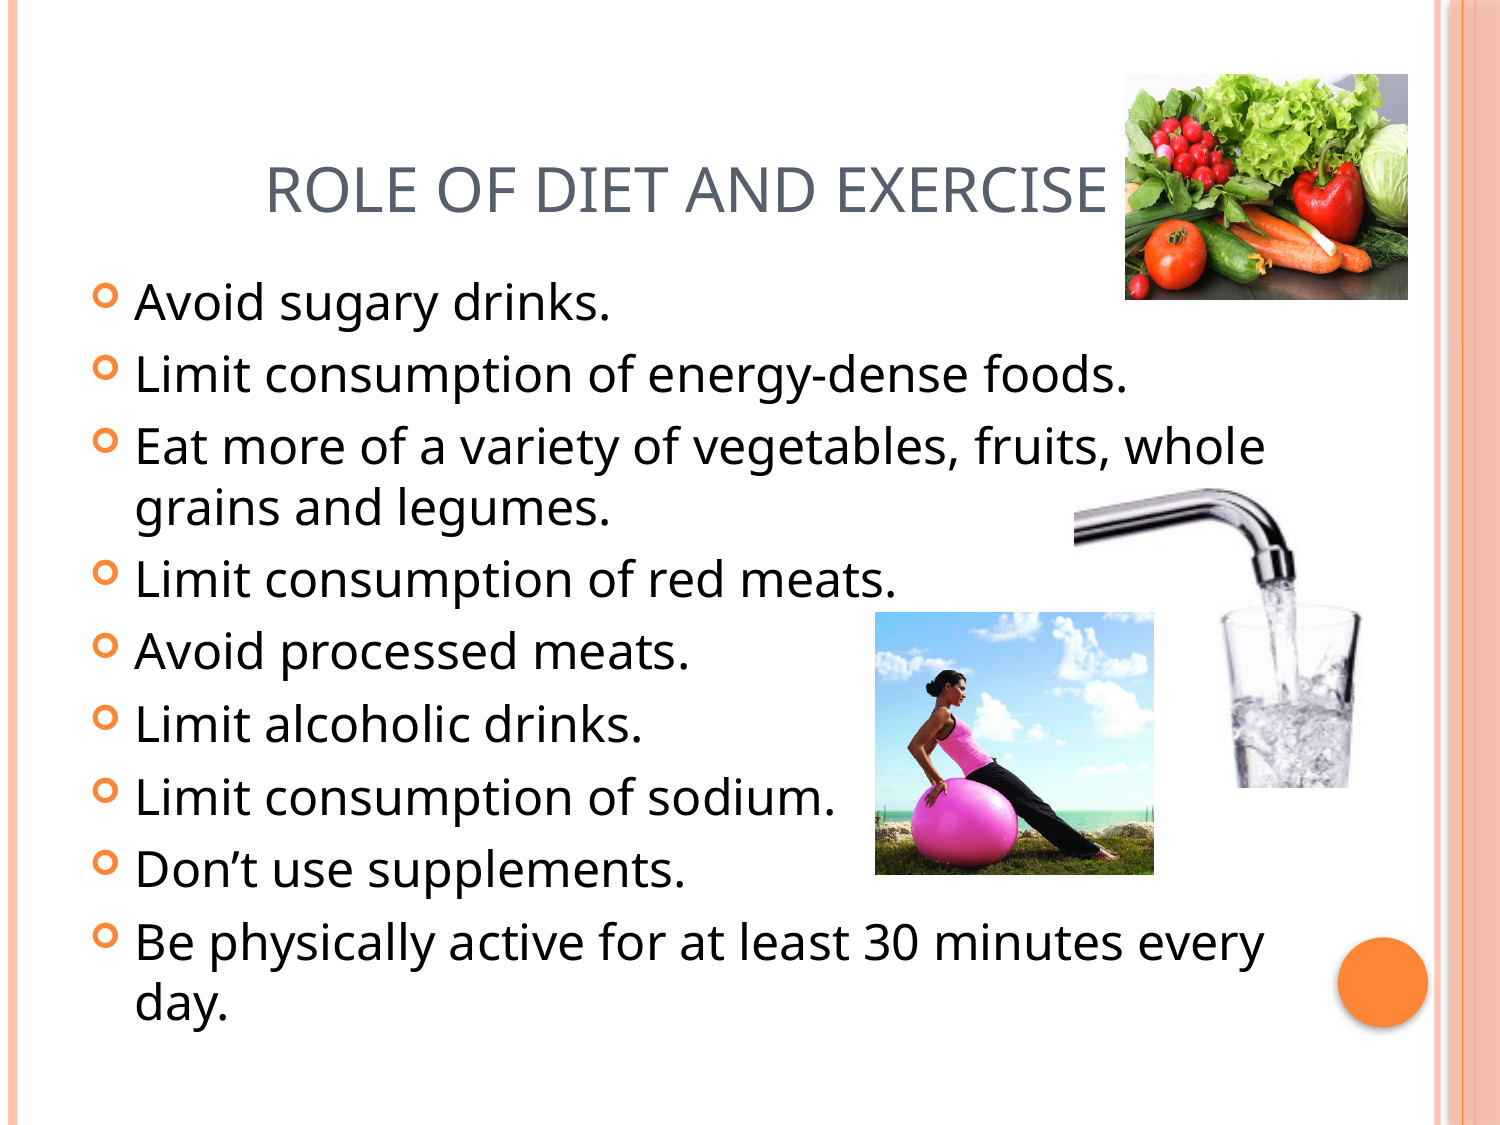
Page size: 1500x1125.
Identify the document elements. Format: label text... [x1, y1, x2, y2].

picture [874, 486, 1376, 876]
picture [1124, 74, 1408, 301]
list Avoid sugary drinks. Limit consumption of energy-dense foods. Eat more of a variety of vegetables, fruits, whole grains and legumes. Limit consumption of red meats. Avoid processed meats. Limit alcoholic drinks. Limit consumption of sodium. Don’t use supplements. Be physically active for at least 30 minutes every day. [75, 262, 1300, 1062]
title Role of Diet and Exercise [75, 45, 1300, 233]
